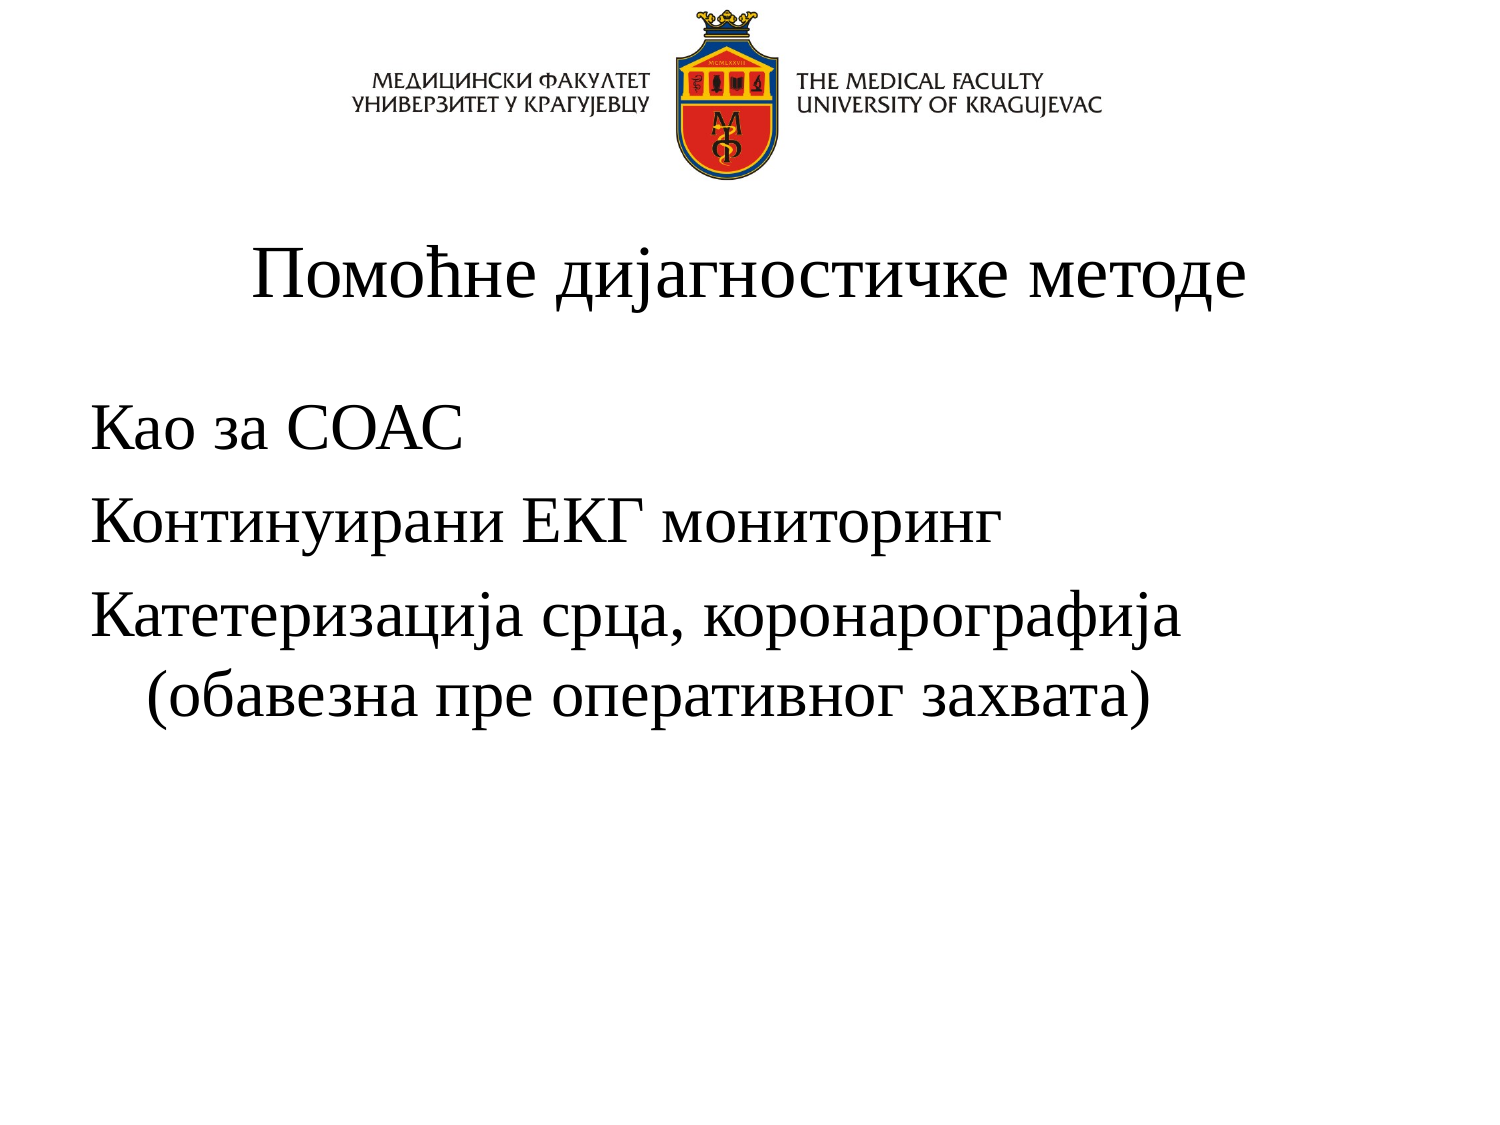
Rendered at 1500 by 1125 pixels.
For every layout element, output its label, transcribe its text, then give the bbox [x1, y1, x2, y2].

list Као за СОАС Континуирани ЕКГ мониторинг Катетеризација срца, коронарографија (обавезна пре оперативног захвата) [75, 375, 1425, 1118]
title Помоћне дијагностичке методе [75, 174, 1425, 362]
picture [328, 0, 1125, 174]
